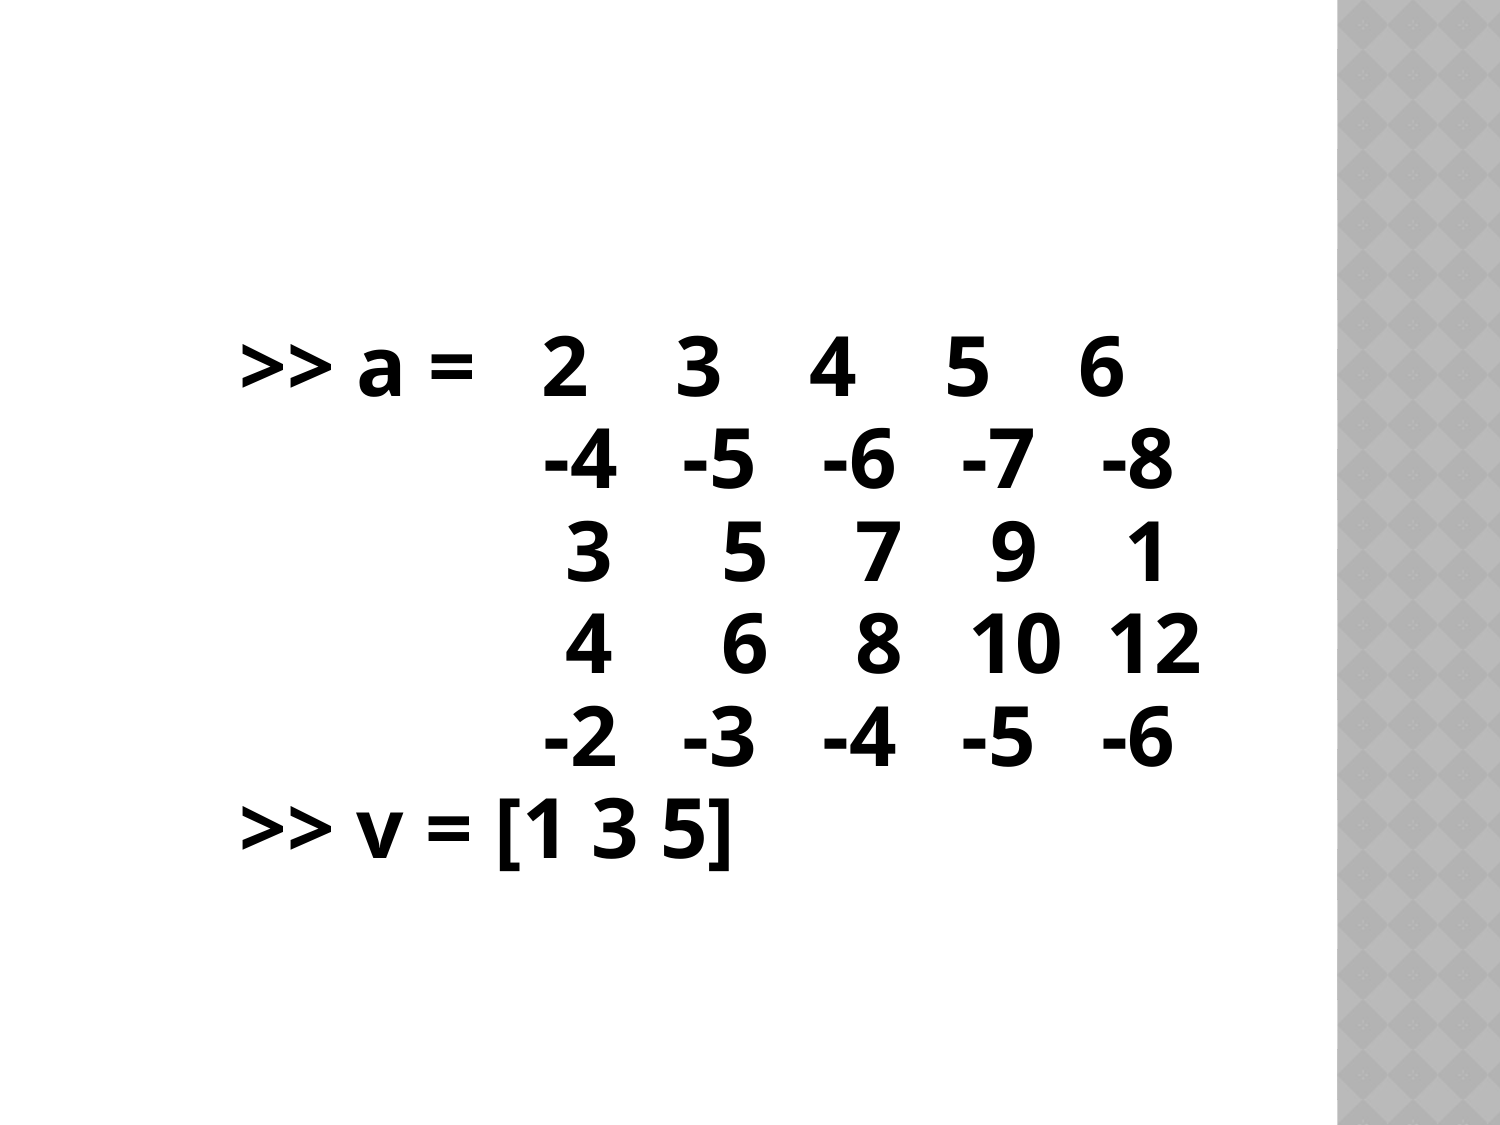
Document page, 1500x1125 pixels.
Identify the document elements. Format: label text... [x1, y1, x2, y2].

list >> a = 2 3 4 5 6 -4 -5 -6 -7 -8 3 5 7 9 1 4 6 8 10 12 -2 -3 -4 -5 -6 >> v = [1 3 5] [225, 324, 1475, 1075]
